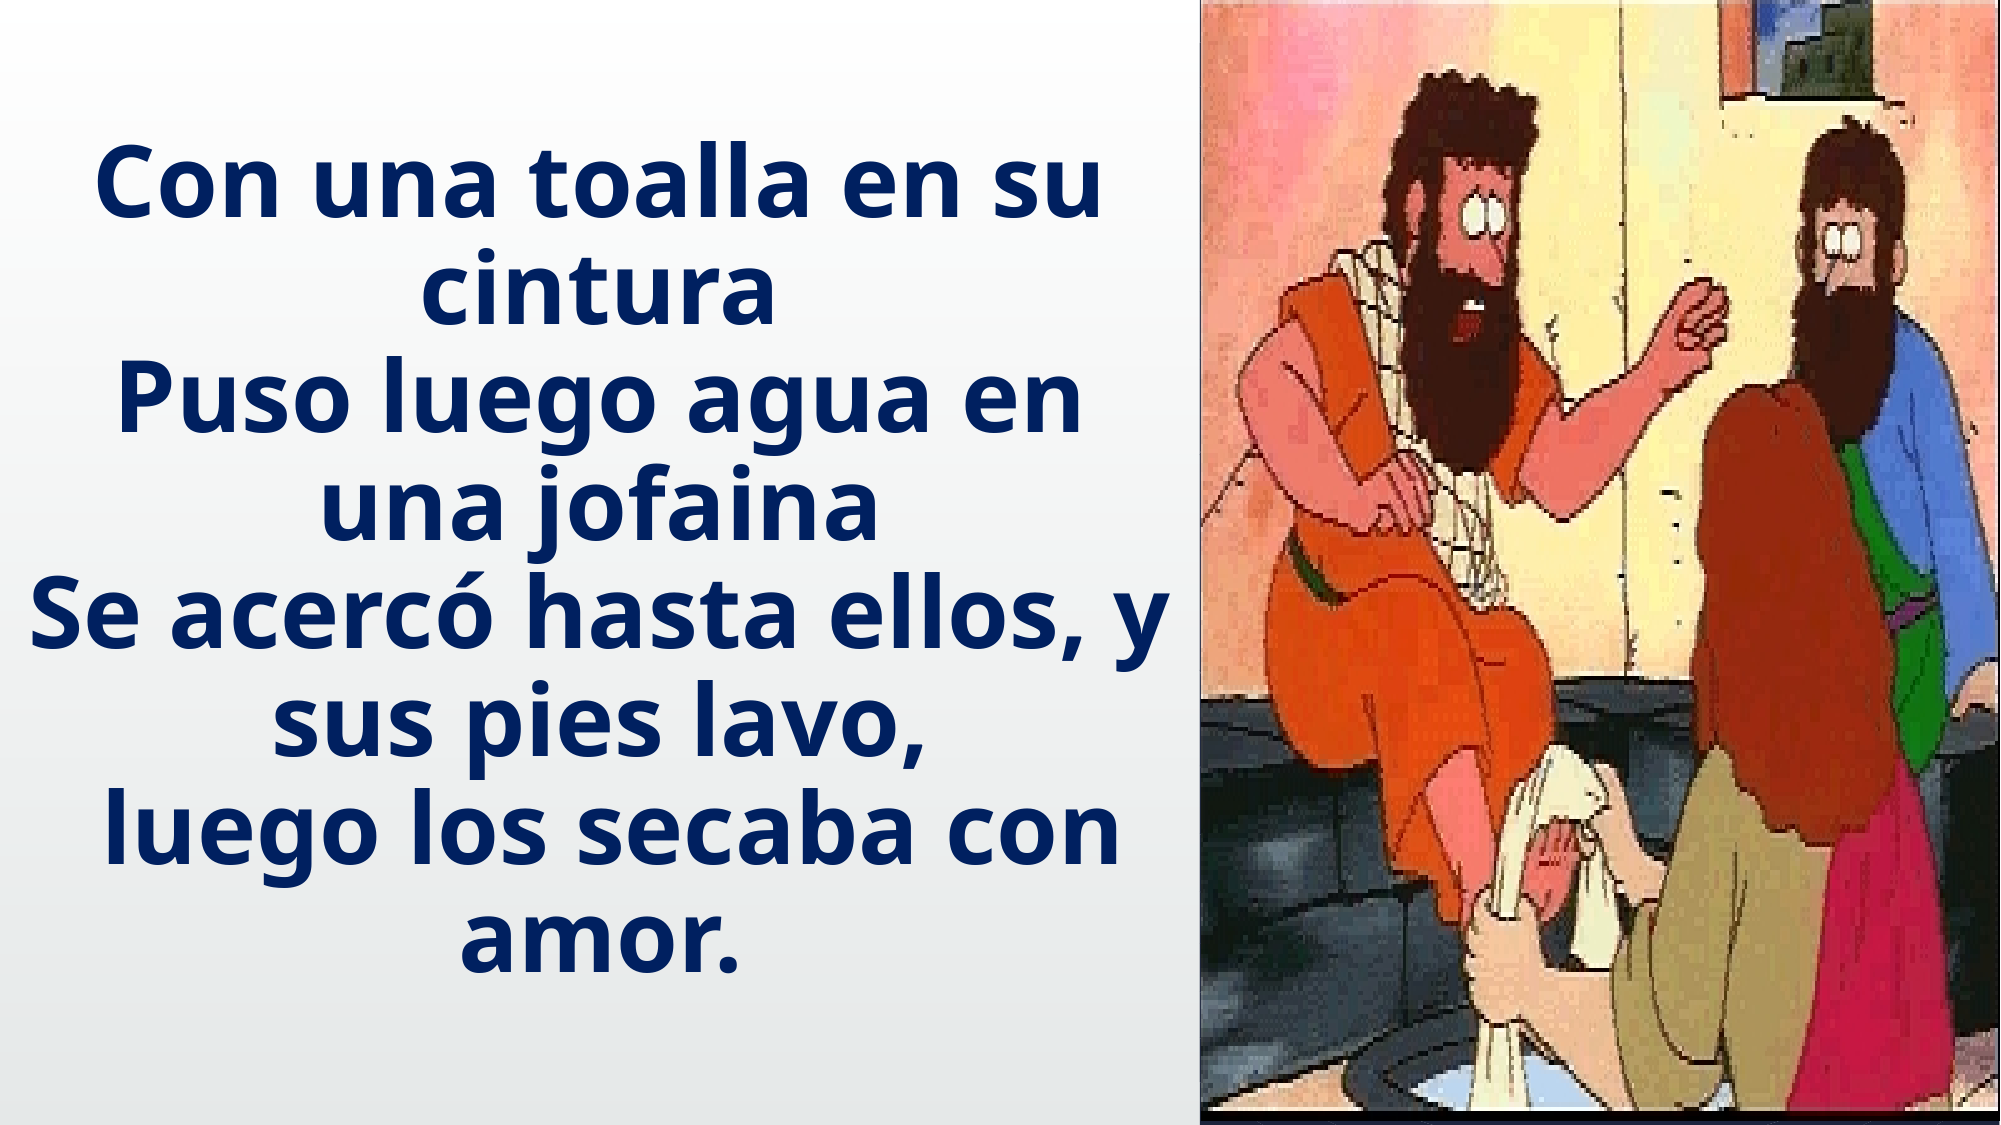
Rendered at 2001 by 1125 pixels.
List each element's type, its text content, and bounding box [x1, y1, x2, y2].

title Con una toalla en su cintura Puso luego agua en una jofaina Se acercó hasta ellos, y sus pies lavo, luego los secaba con amor. [0, 0, 1200, 1125]
picture [1200, 0, 2000, 1125]
